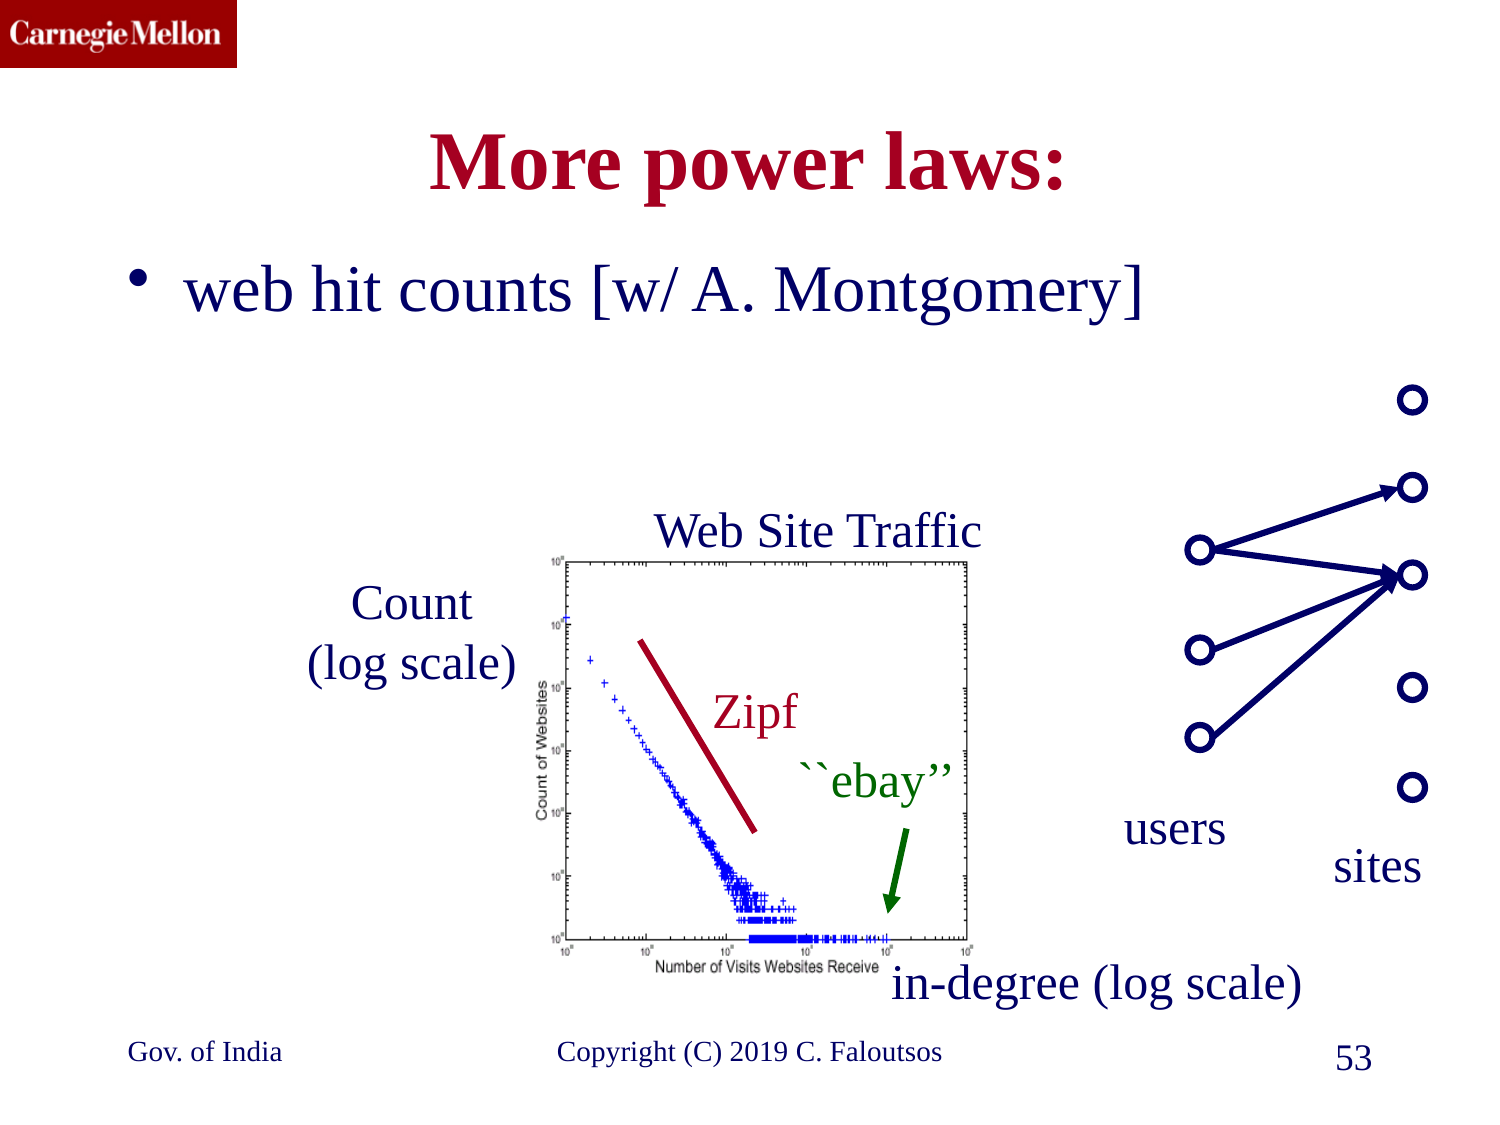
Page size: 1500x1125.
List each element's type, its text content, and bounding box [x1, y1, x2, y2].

text_box Count (log scale) [292, 562, 450, 697]
list web hit counts [w/ A. Montgomery] [112, 237, 1388, 1001]
slide_number Gov. of India [112, 1024, 426, 1101]
text_box in-degree (log scale) [1091, 941, 1318, 1017]
picture [0, 0, 237, 68]
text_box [1108, 387, 1438, 901]
picture [455, 474, 1086, 1024]
slide_number 53 [1074, 1024, 1388, 1101]
title More power laws: [112, 99, 1388, 213]
footer Copyright (C) 2019 C. Faloutsos [512, 1033, 988, 1101]
